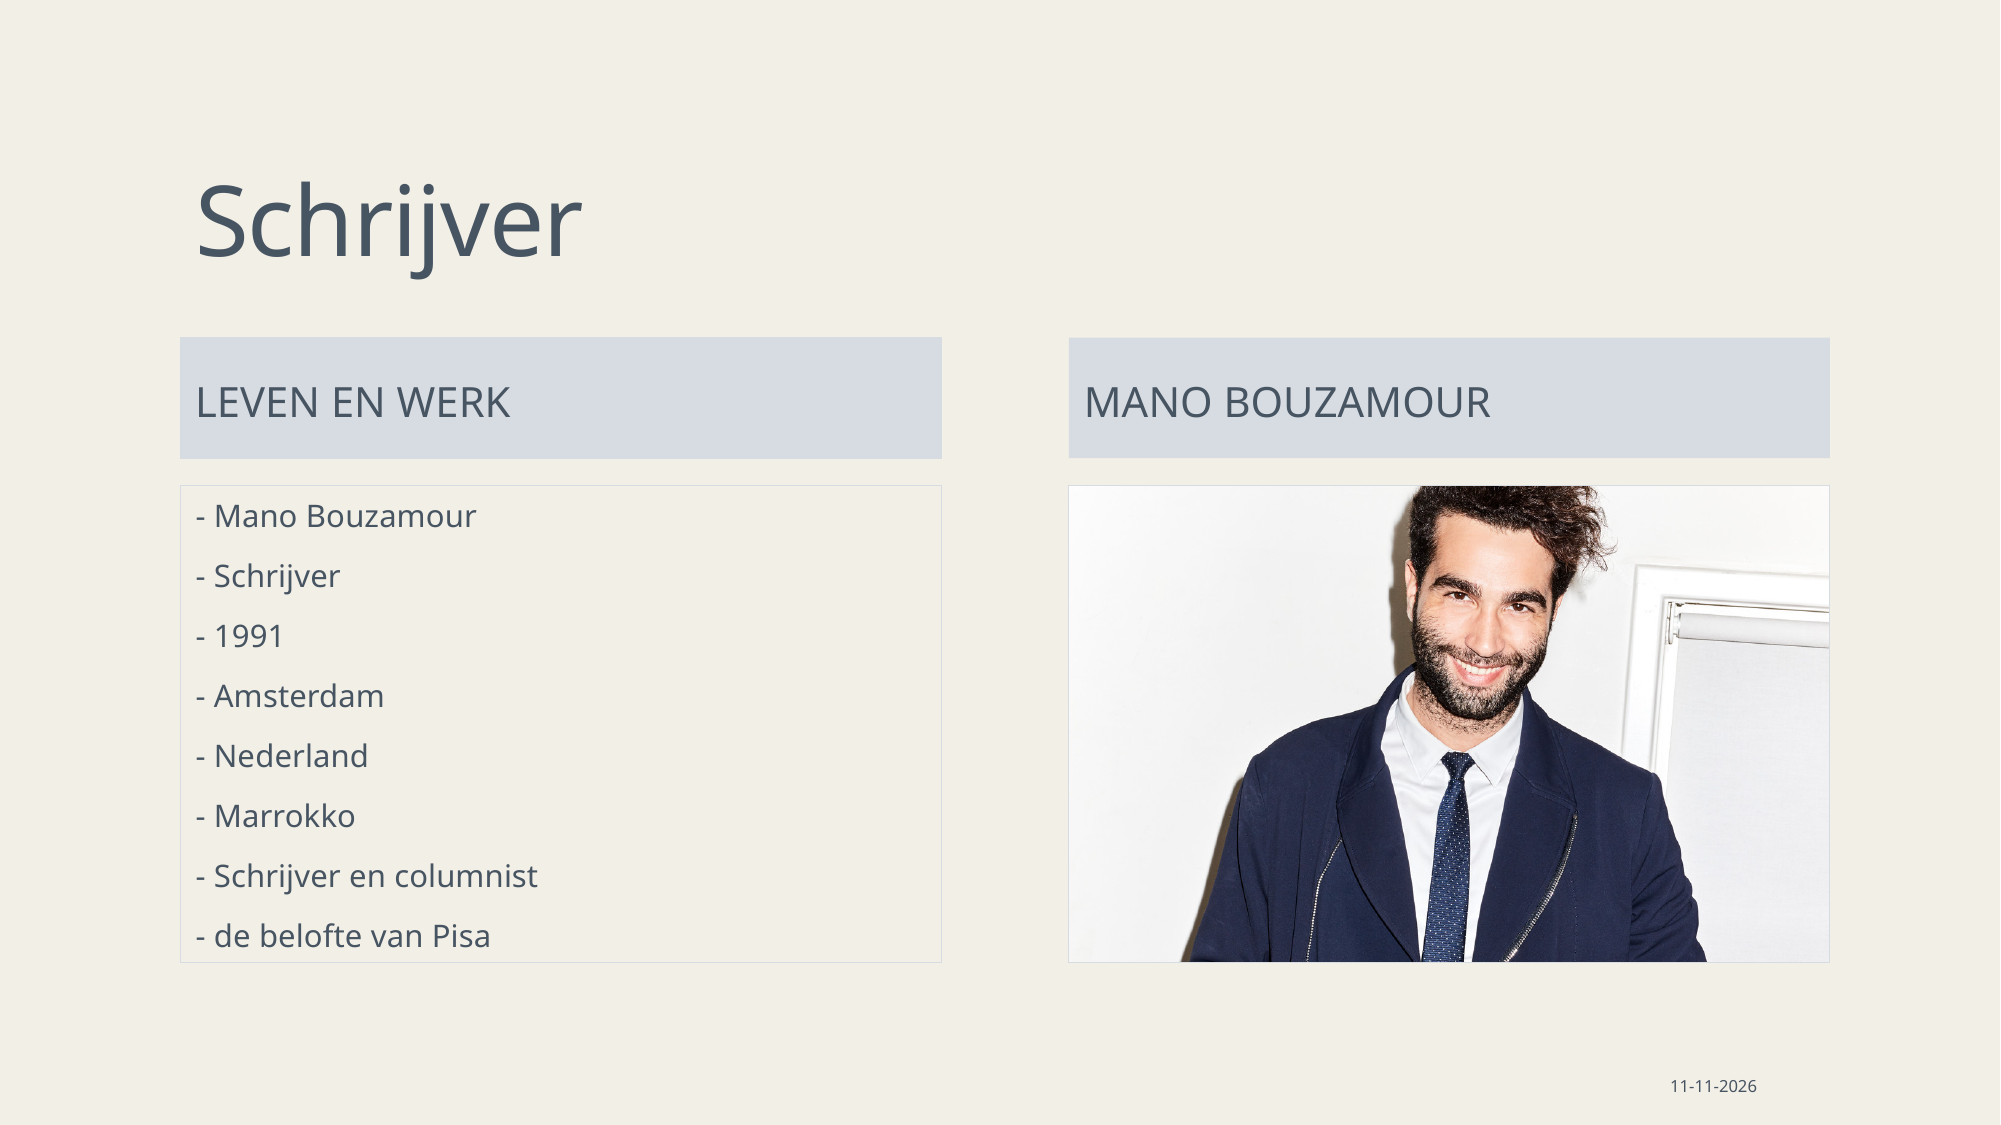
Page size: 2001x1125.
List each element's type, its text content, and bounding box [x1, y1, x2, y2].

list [1068, 484, 1831, 964]
list Mano Bouzamour [1068, 337, 1830, 459]
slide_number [1348, 1057, 1773, 1118]
title Schrijver [180, 47, 1830, 285]
list - Mano Bouzamour - Schrijver - 1991 - Amsterdam - Nederland - Marrokko - Schrijver en columnist - de belofte van Pisa [180, 485, 942, 963]
list Leven en werk [180, 337, 942, 459]
